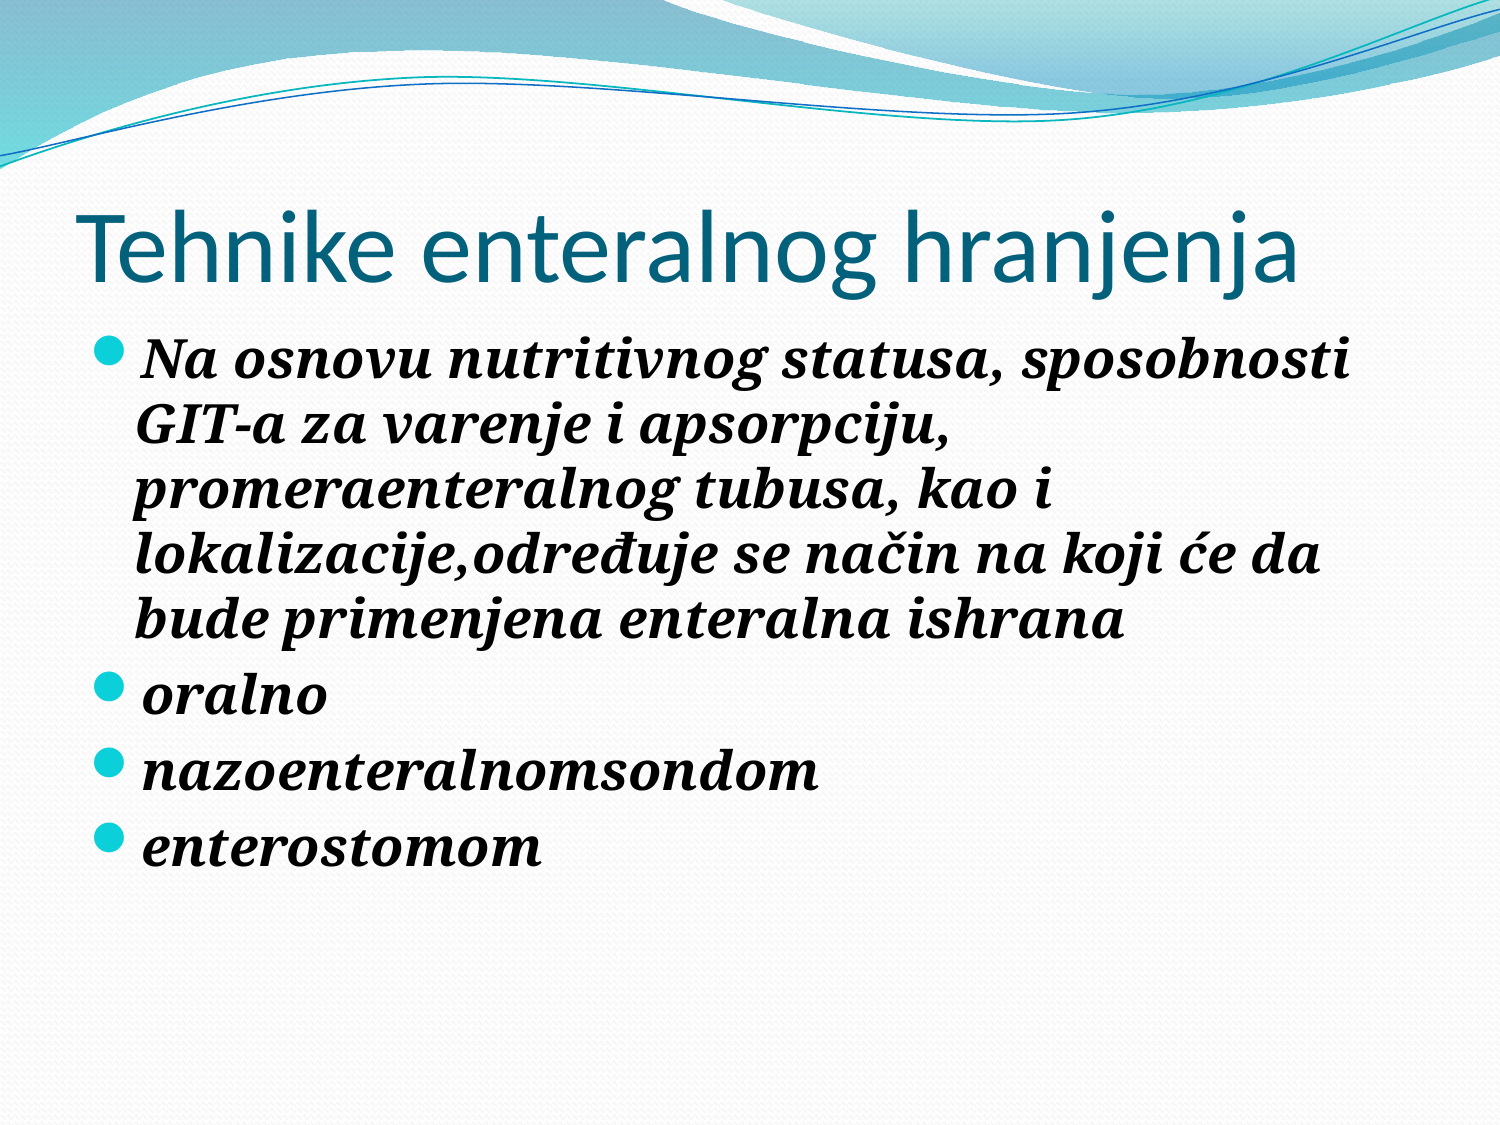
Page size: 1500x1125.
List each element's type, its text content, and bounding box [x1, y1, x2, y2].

title Tehnike enteralnog hranjenja [75, 115, 1425, 303]
list Na osnovu nutritivnog statusa, sposobnosti GIT-a za varenje i apsorpciju, promeraenteralnog tubusa, kao i lokalizacije,određuje se način na koji će da bude primenjena enteralna ishrana oralno nazoenteralnomsondom enterostomom [75, 317, 1425, 1038]
